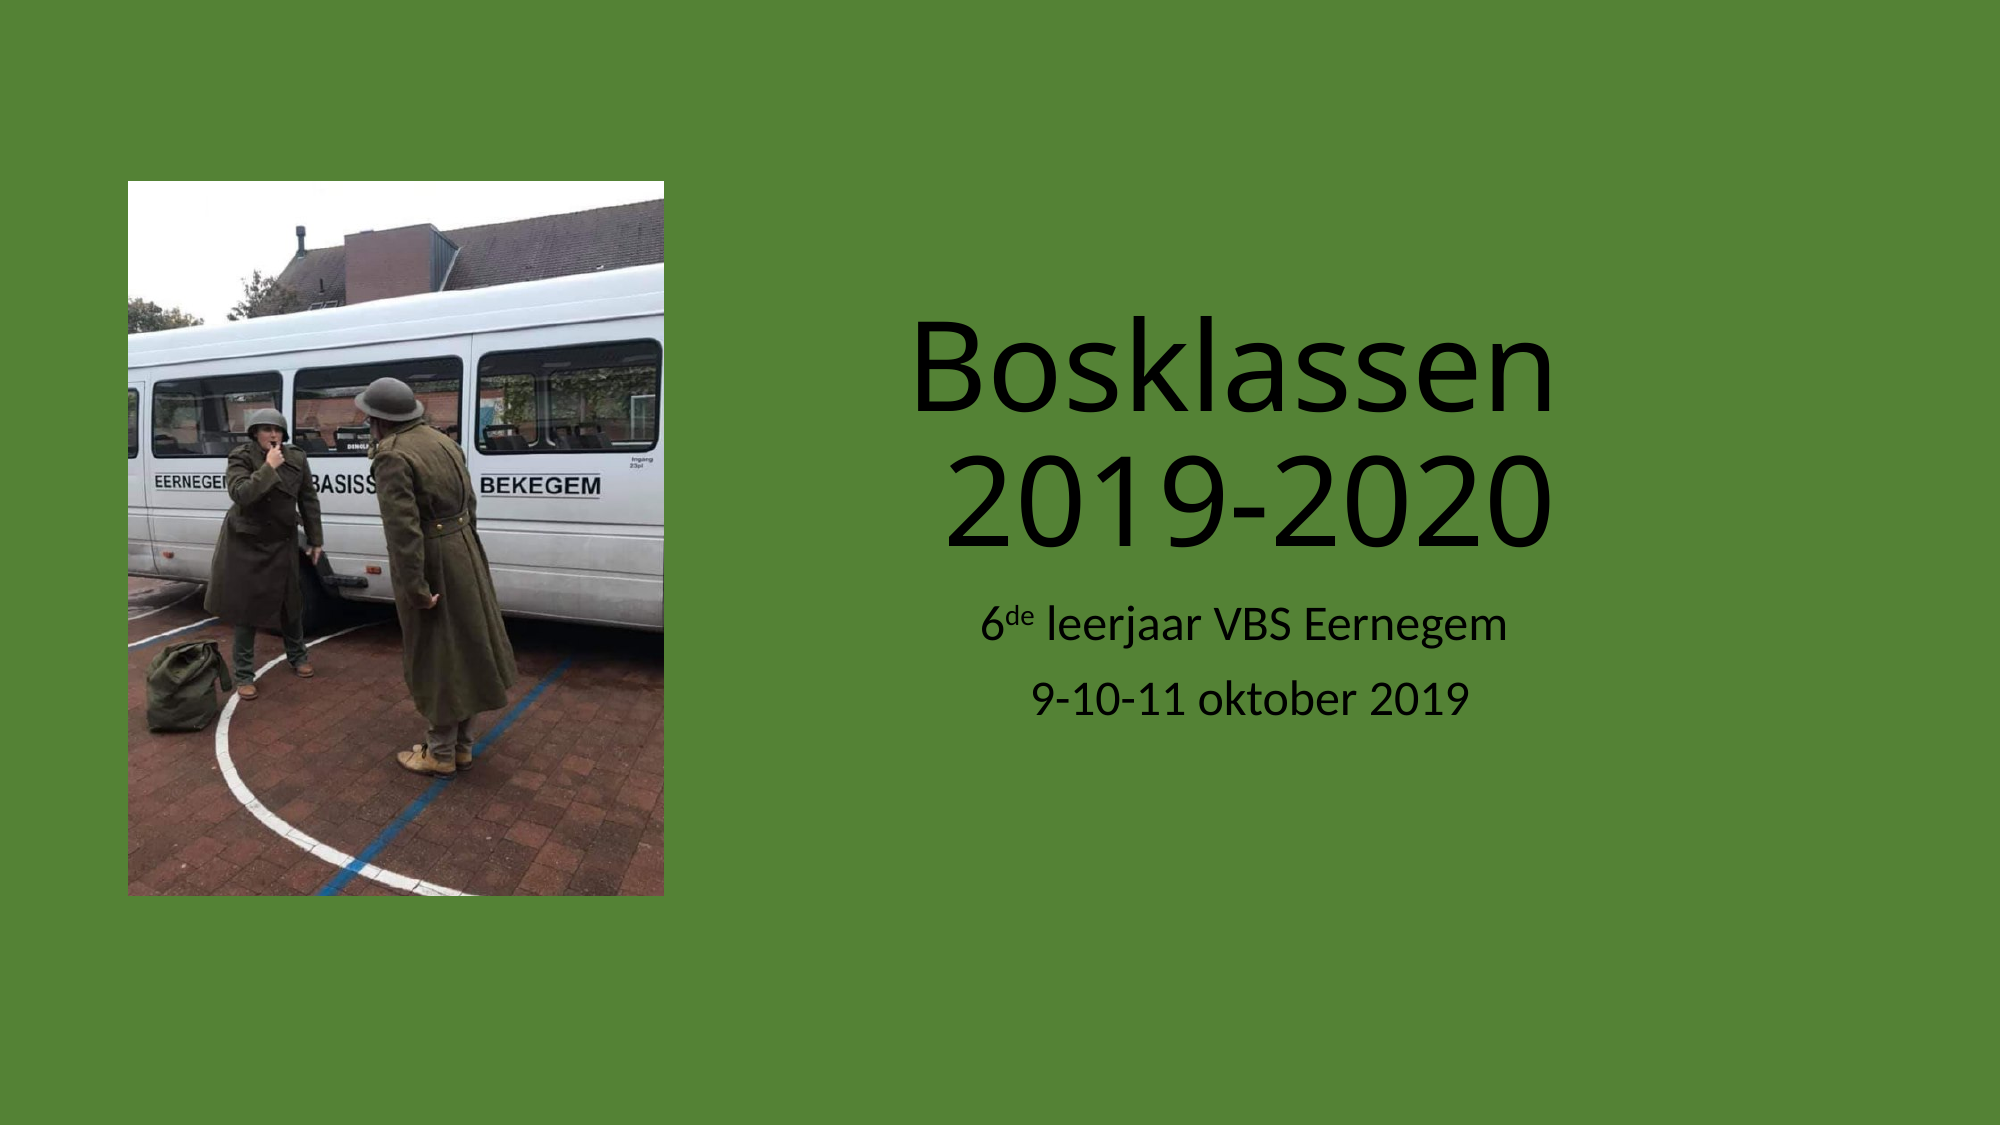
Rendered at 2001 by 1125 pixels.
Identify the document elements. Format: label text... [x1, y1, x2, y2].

title Bosklassen 2019-2020 [664, 189, 2000, 582]
picture [128, 181, 664, 896]
subtitle 6de leerjaar VBS Eernegem 9-10-11 oktober 2019 [664, 590, 2000, 862]
